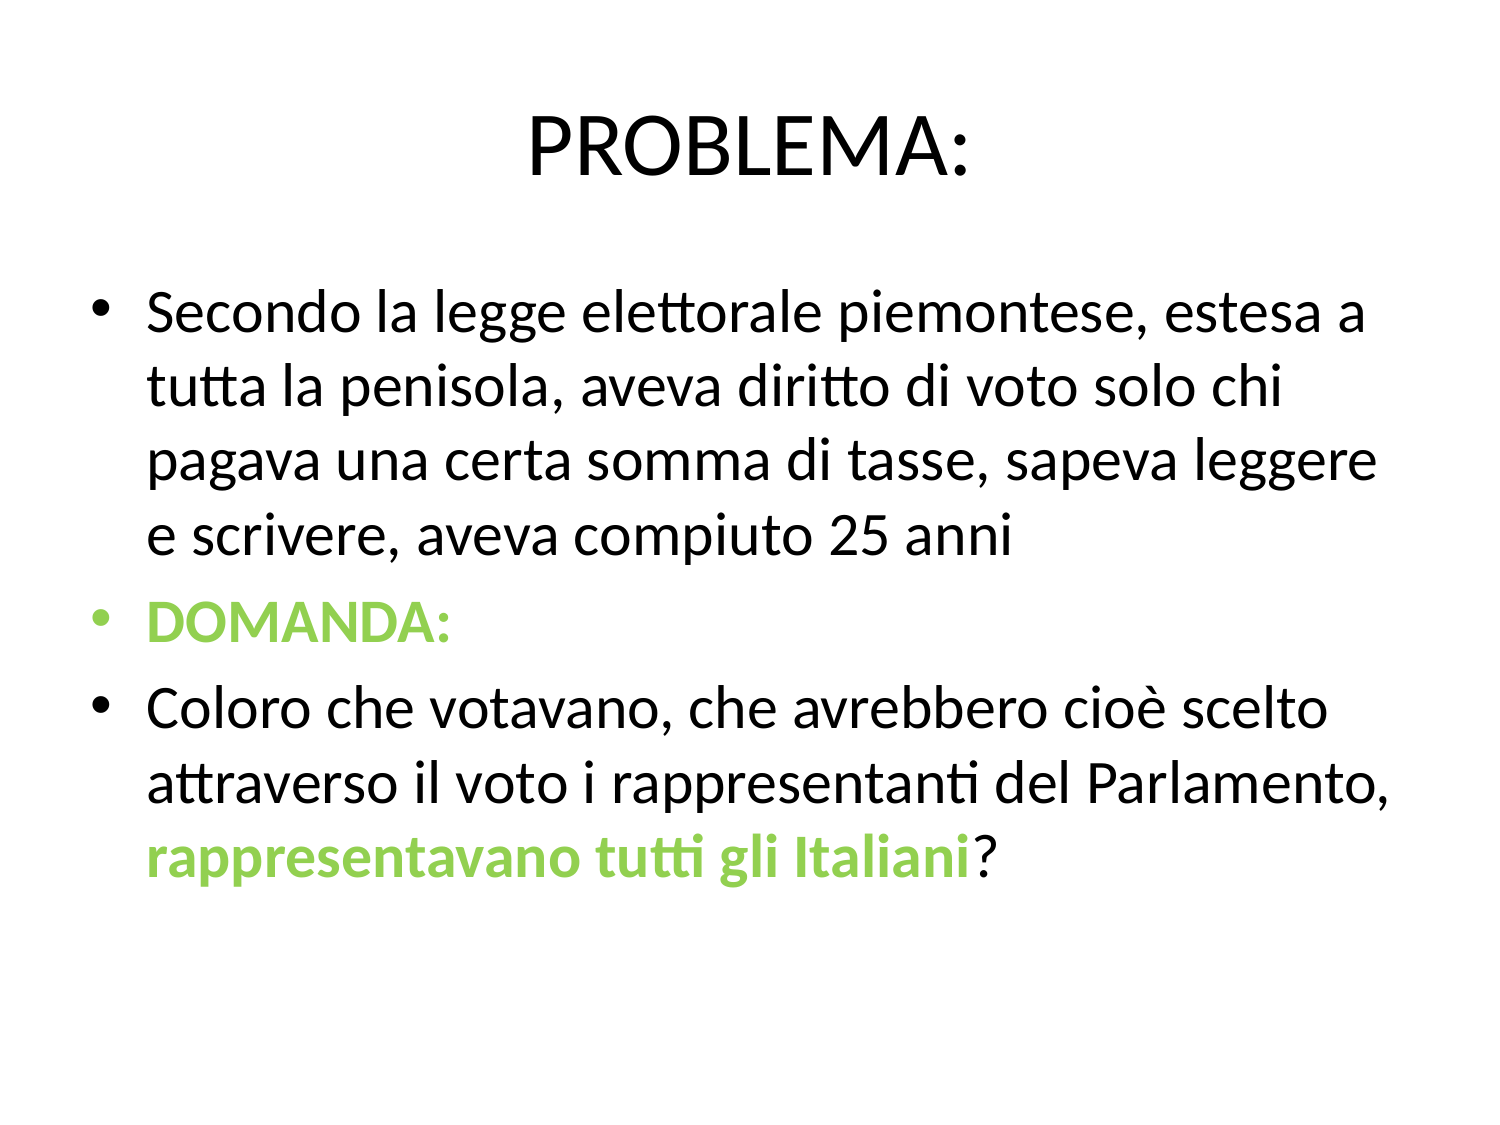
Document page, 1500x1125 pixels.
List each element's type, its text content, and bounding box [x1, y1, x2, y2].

title PROBLEMA: [75, 45, 1425, 233]
list Secondo la legge elettorale piemontese, estesa a tutta la penisola, aveva diritto di voto solo chi pagava una certa somma di tasse, sapeva leggere e scrivere, aveva compiuto 25 anni DOMANDA: Coloro che votavano, che avrebbero cioè scelto attraverso il voto i rappresentanti del Parlamento, rappresentavano tutti gli Italiani? [75, 262, 1425, 1005]
